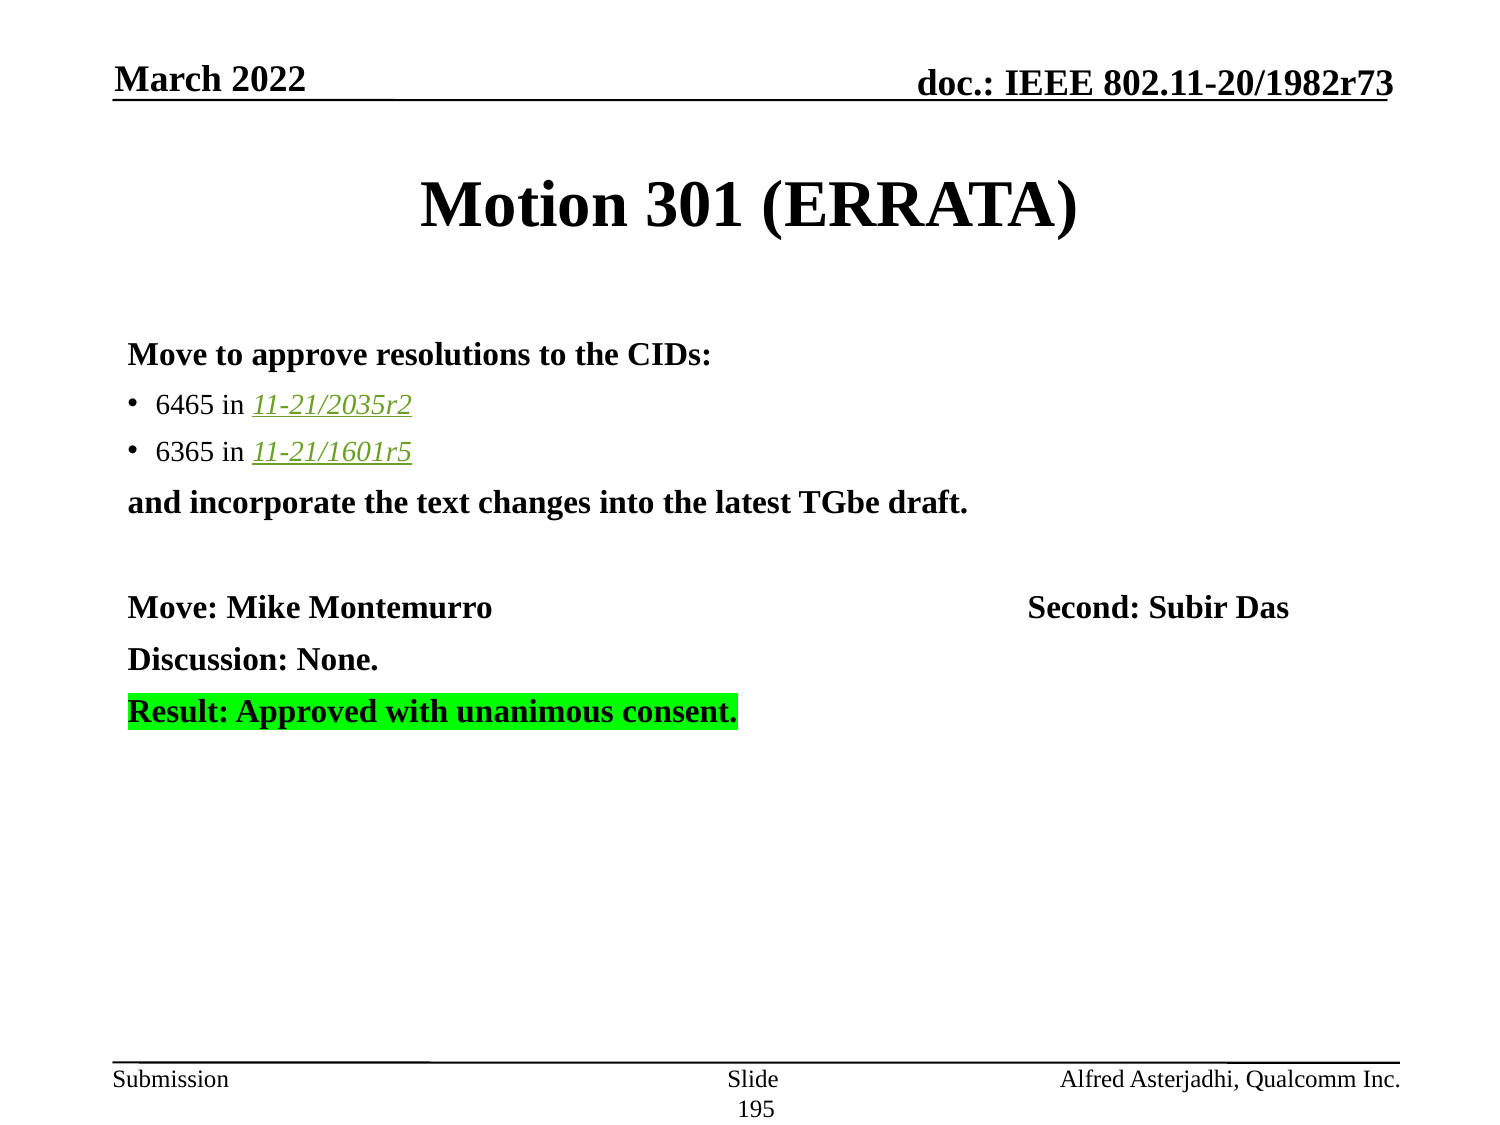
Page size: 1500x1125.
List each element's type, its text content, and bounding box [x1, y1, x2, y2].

list Move to approve resolutions to the CIDs: 6465 in 11-21/2035r2 6365 in 11-21/1601r5 and incorporate the text changes into the latest TGbe draft. Move: Mike Montemurro Second: Subir Das Discussion: None. Result: Approved with unanimous consent. [112, 324, 1388, 1063]
footer Alfred Asterjadhi, Qualcomm Inc. [878, 1061, 1402, 1093]
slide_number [114, 54, 423, 100]
title Motion 301 (ERRATA) [112, 112, 1388, 288]
slide_number Slide 195 [712, 1061, 800, 1123]
